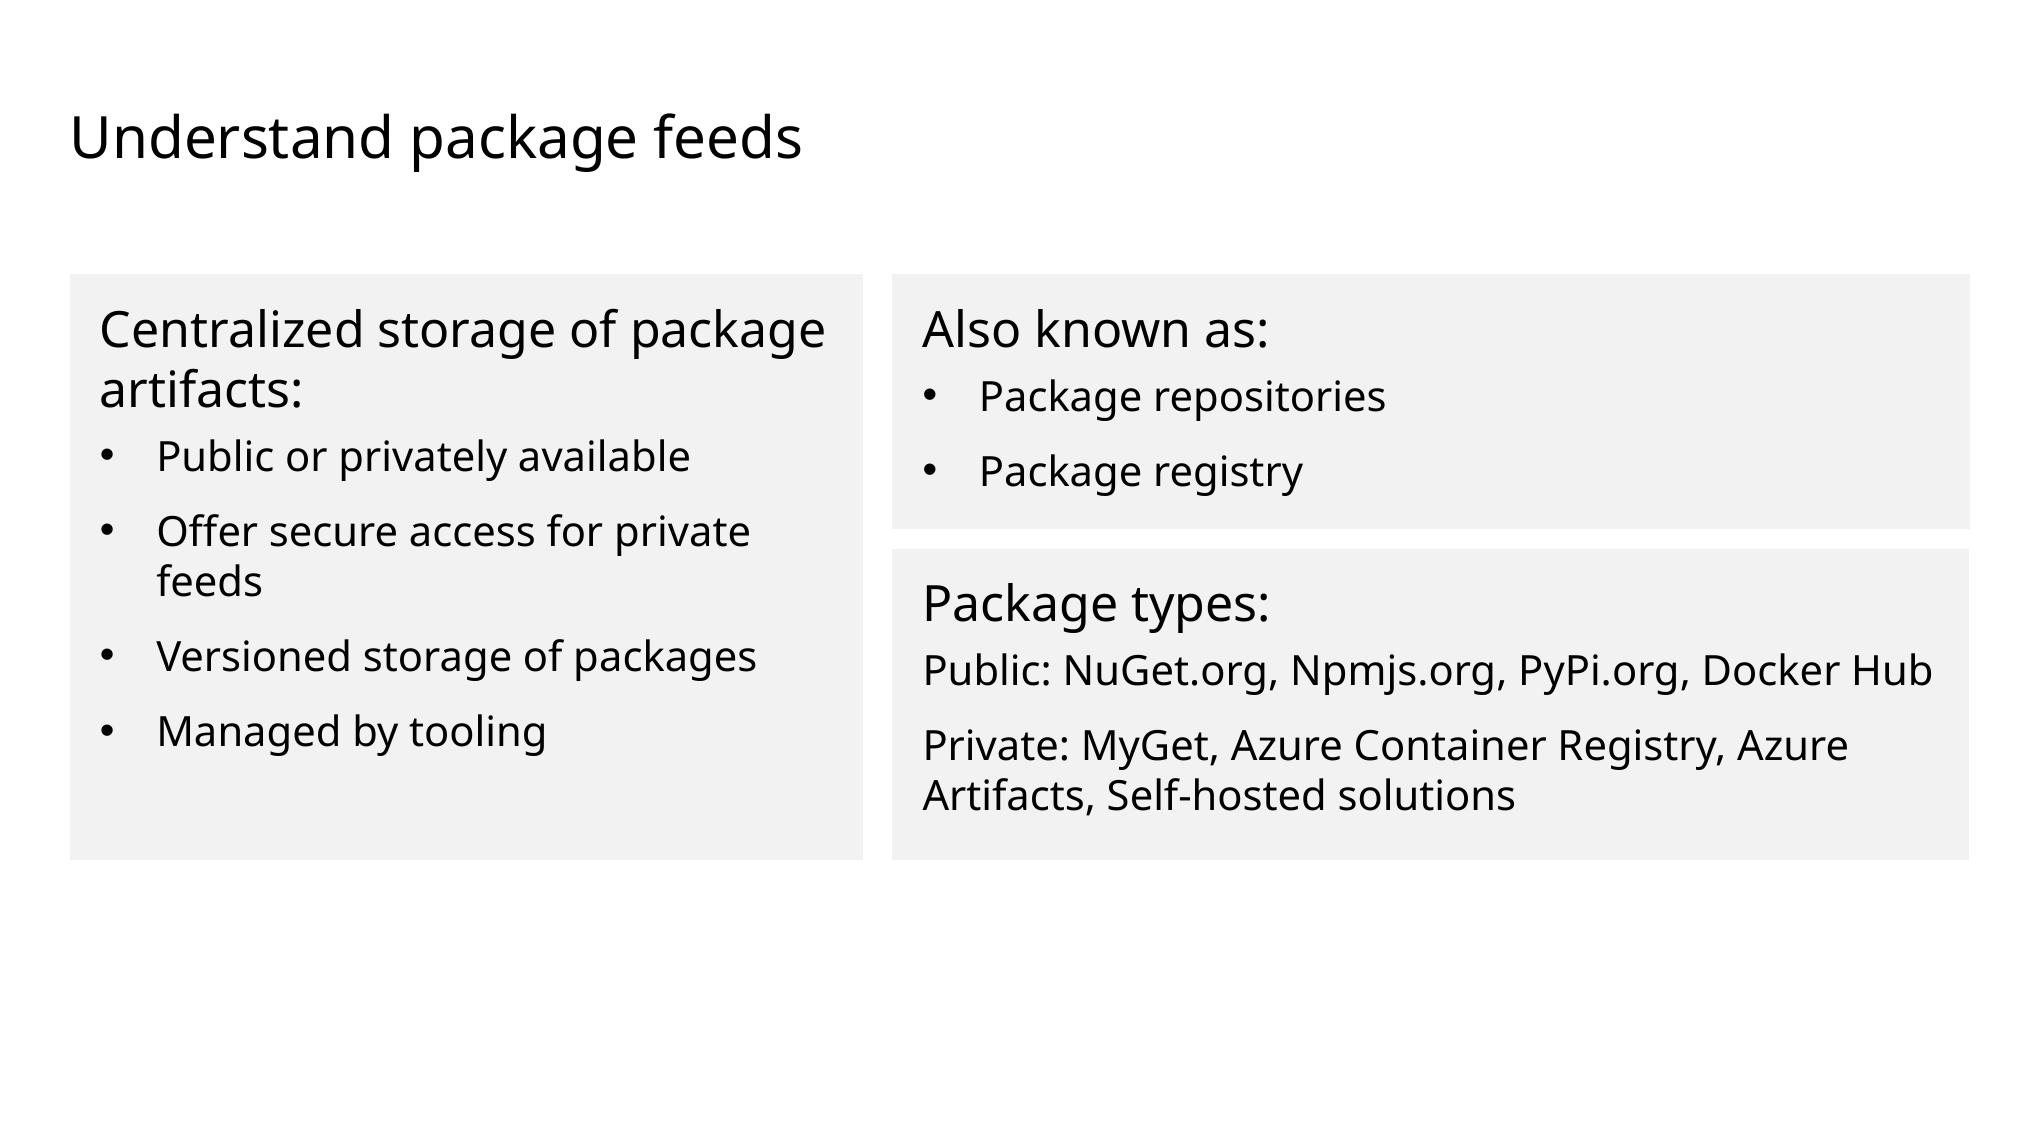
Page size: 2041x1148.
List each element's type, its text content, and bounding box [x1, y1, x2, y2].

text_box Package types: Public: NuGet.org, Npmjs.org, PyPi.org, Docker Hub Private: MyGet, Azure Container Registry, Azure Artifacts, Self-hosted solutions [892, 549, 1969, 860]
title Understand package feeds [70, 103, 1969, 172]
text_box Also known as: Package repositories Package registry [892, 274, 1970, 529]
text_box Centralized storage of package artifacts: Public or privately available Offer secure access for private feeds Versioned storage of packages Managed by tooling [70, 274, 863, 860]
